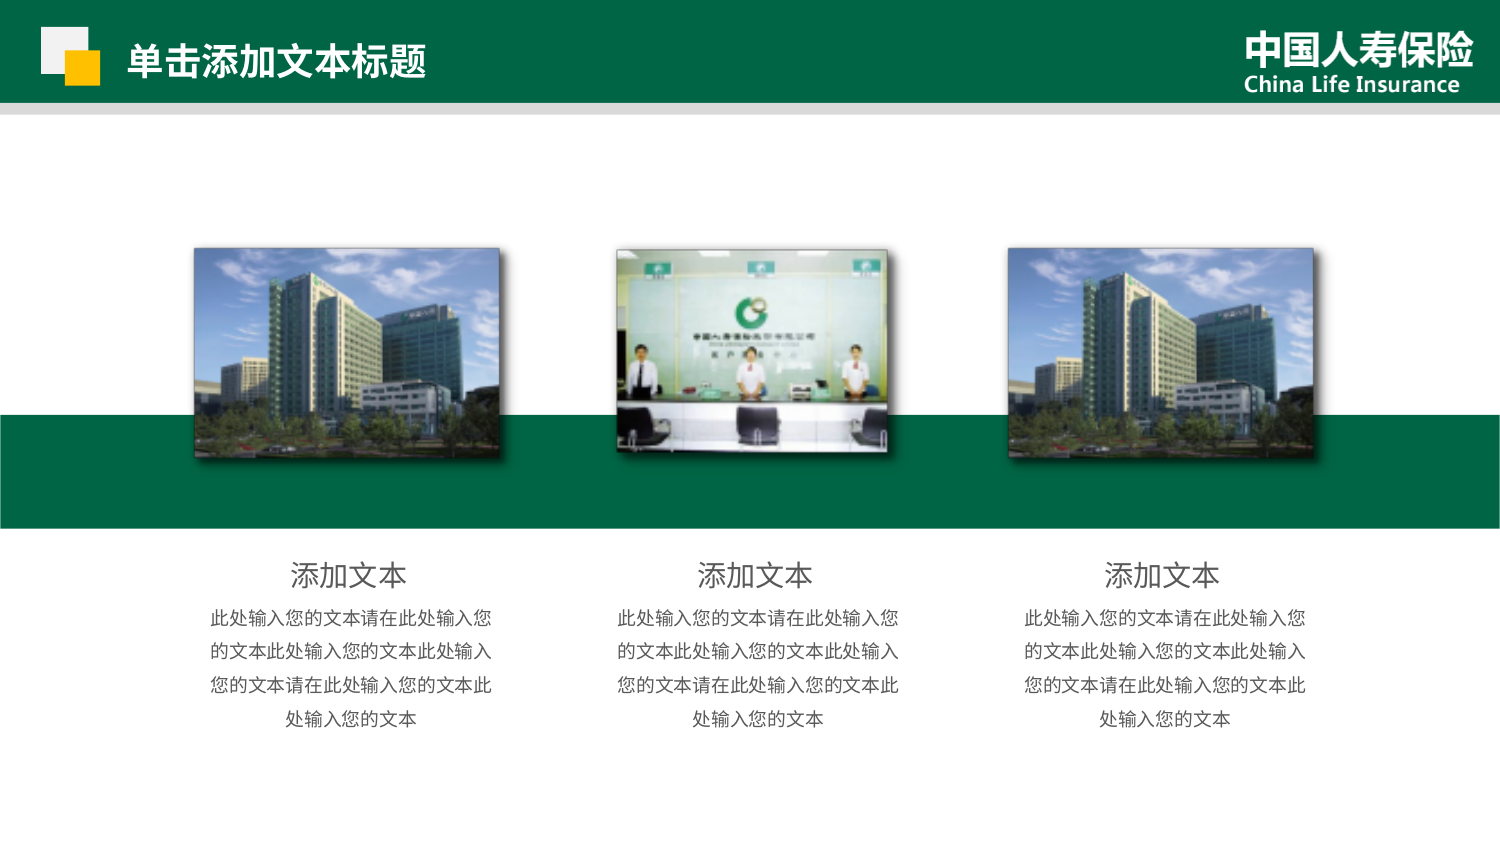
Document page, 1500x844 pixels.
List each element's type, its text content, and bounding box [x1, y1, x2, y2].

picture [191, 245, 514, 472]
text_box [63, 48, 102, 88]
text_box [1008, 549, 1322, 770]
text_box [601, 549, 915, 770]
text_box [39, 25, 91, 76]
picture [613, 245, 906, 471]
picture [1005, 245, 1328, 472]
picture [1240, 21, 1500, 100]
text_box [0, 413, 1500, 531]
text_box 单击添加文本标题 [112, 30, 491, 91]
text_box [0, 101, 1500, 117]
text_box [194, 549, 508, 770]
text_box [0, 0, 1500, 101]
